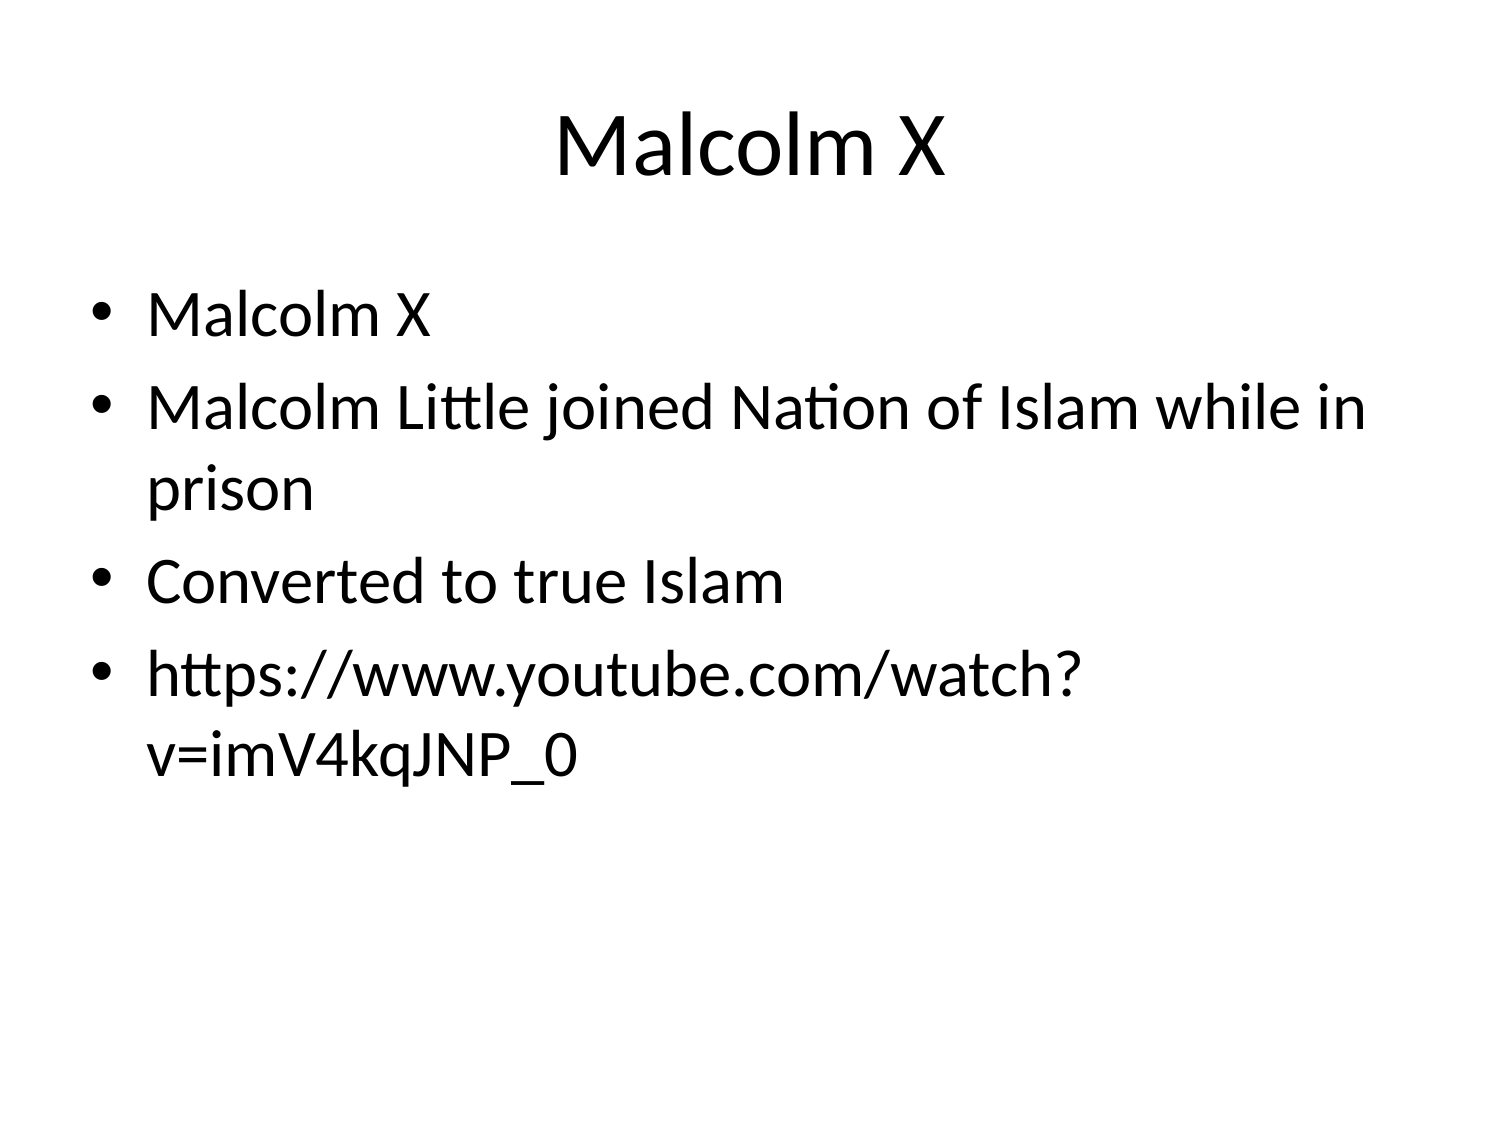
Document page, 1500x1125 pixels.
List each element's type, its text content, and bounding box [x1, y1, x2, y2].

title Malcolm X [75, 45, 1425, 233]
list Malcolm X Malcolm Little joined Nation of Islam while in prison Converted to true Islam https://www.youtube.com/watch?v=imV4kqJNP_0 [75, 262, 1425, 1005]
